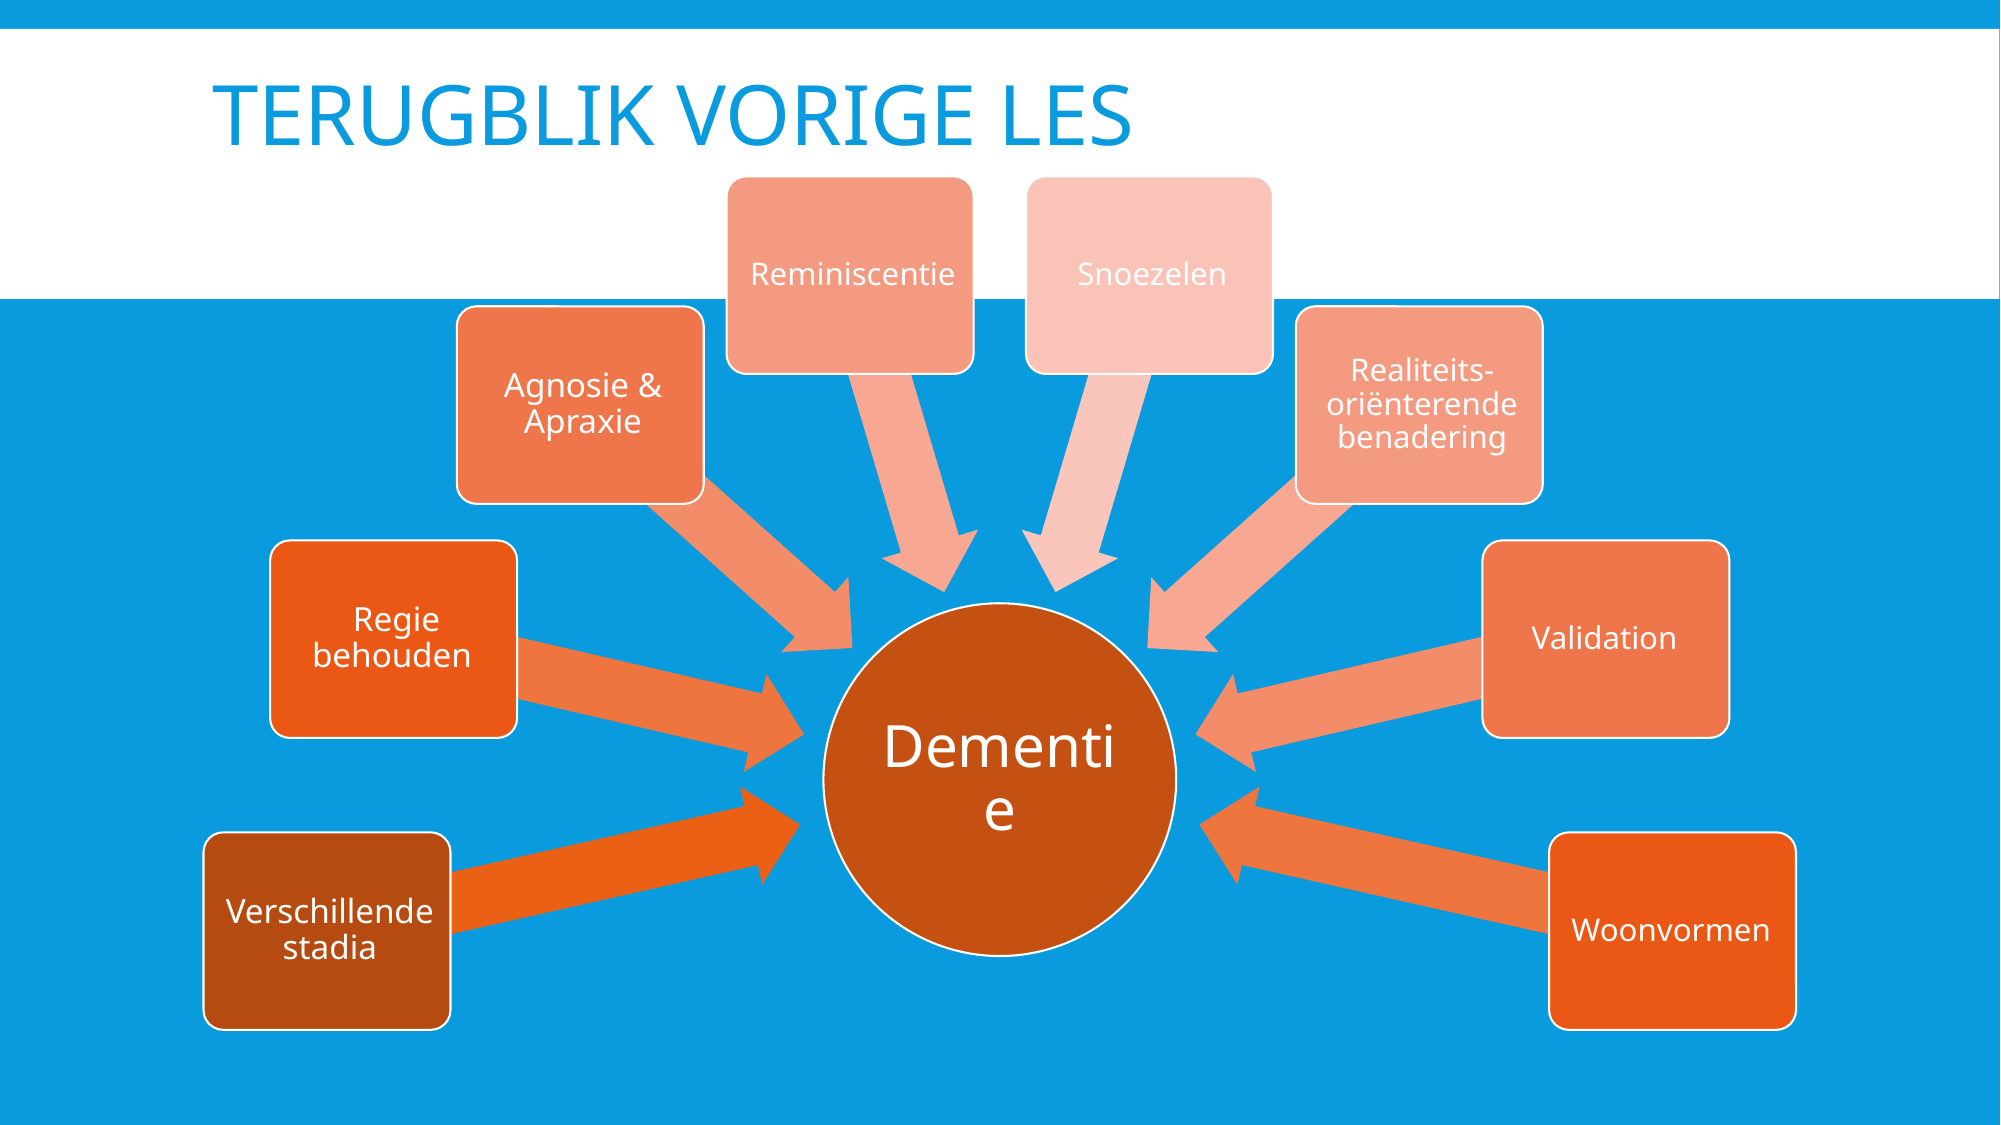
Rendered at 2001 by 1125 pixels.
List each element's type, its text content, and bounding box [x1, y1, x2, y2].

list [67, 175, 1932, 1109]
title Terugblik vorige les [197, 46, 1803, 171]
